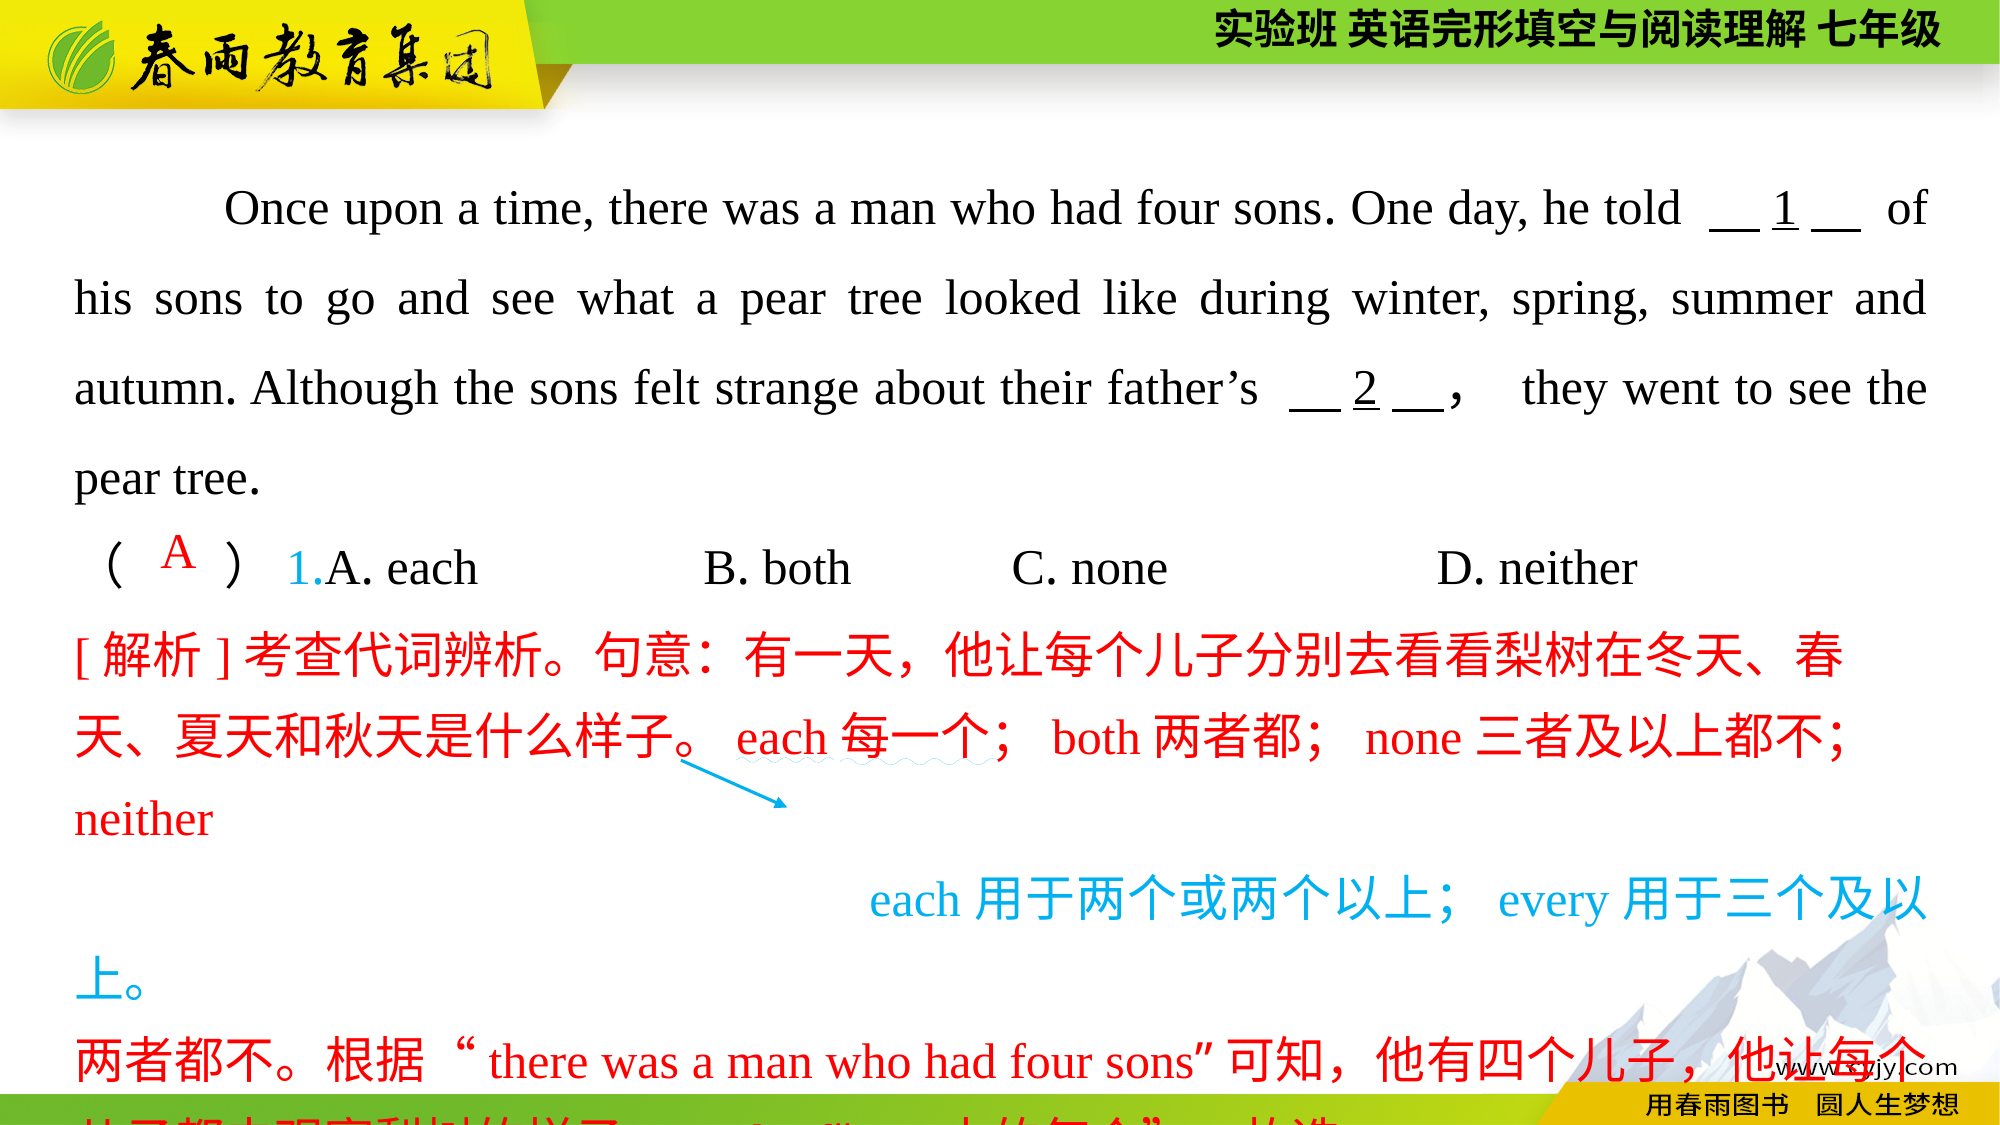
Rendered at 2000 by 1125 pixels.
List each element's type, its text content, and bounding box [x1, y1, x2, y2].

text_box [解析]考查代词辨析。句意：有一天，他让每个儿子分别去看看梨树在冬天、春天、夏天和秋天是什么样子。each每一个；both两者都；none三者及以上都不；neither each用于两个或两个以上；every用于三个及以上。 两者都不。根据“there was a man who had four sons”可知，他有四个儿子，他让每个儿子都去观察梨树的样子。each of“……中的每个”。故选A。 [59, 594, 1944, 1125]
picture [0, 0, 2000, 1125]
text_box （ ）1.A. each B. both C. none D. neither [59, 503, 1944, 594]
text_box A [145, 510, 212, 586]
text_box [680, 759, 788, 808]
list Once upon a time, there was a man who had four sons. One day, he told 1 of his sons to go and see what a pear tree looked like during winter, spring, summer and autumn. Although the sons felt strange about their father’s 2 ， they went to see the pear tree. [59, 137, 1944, 503]
